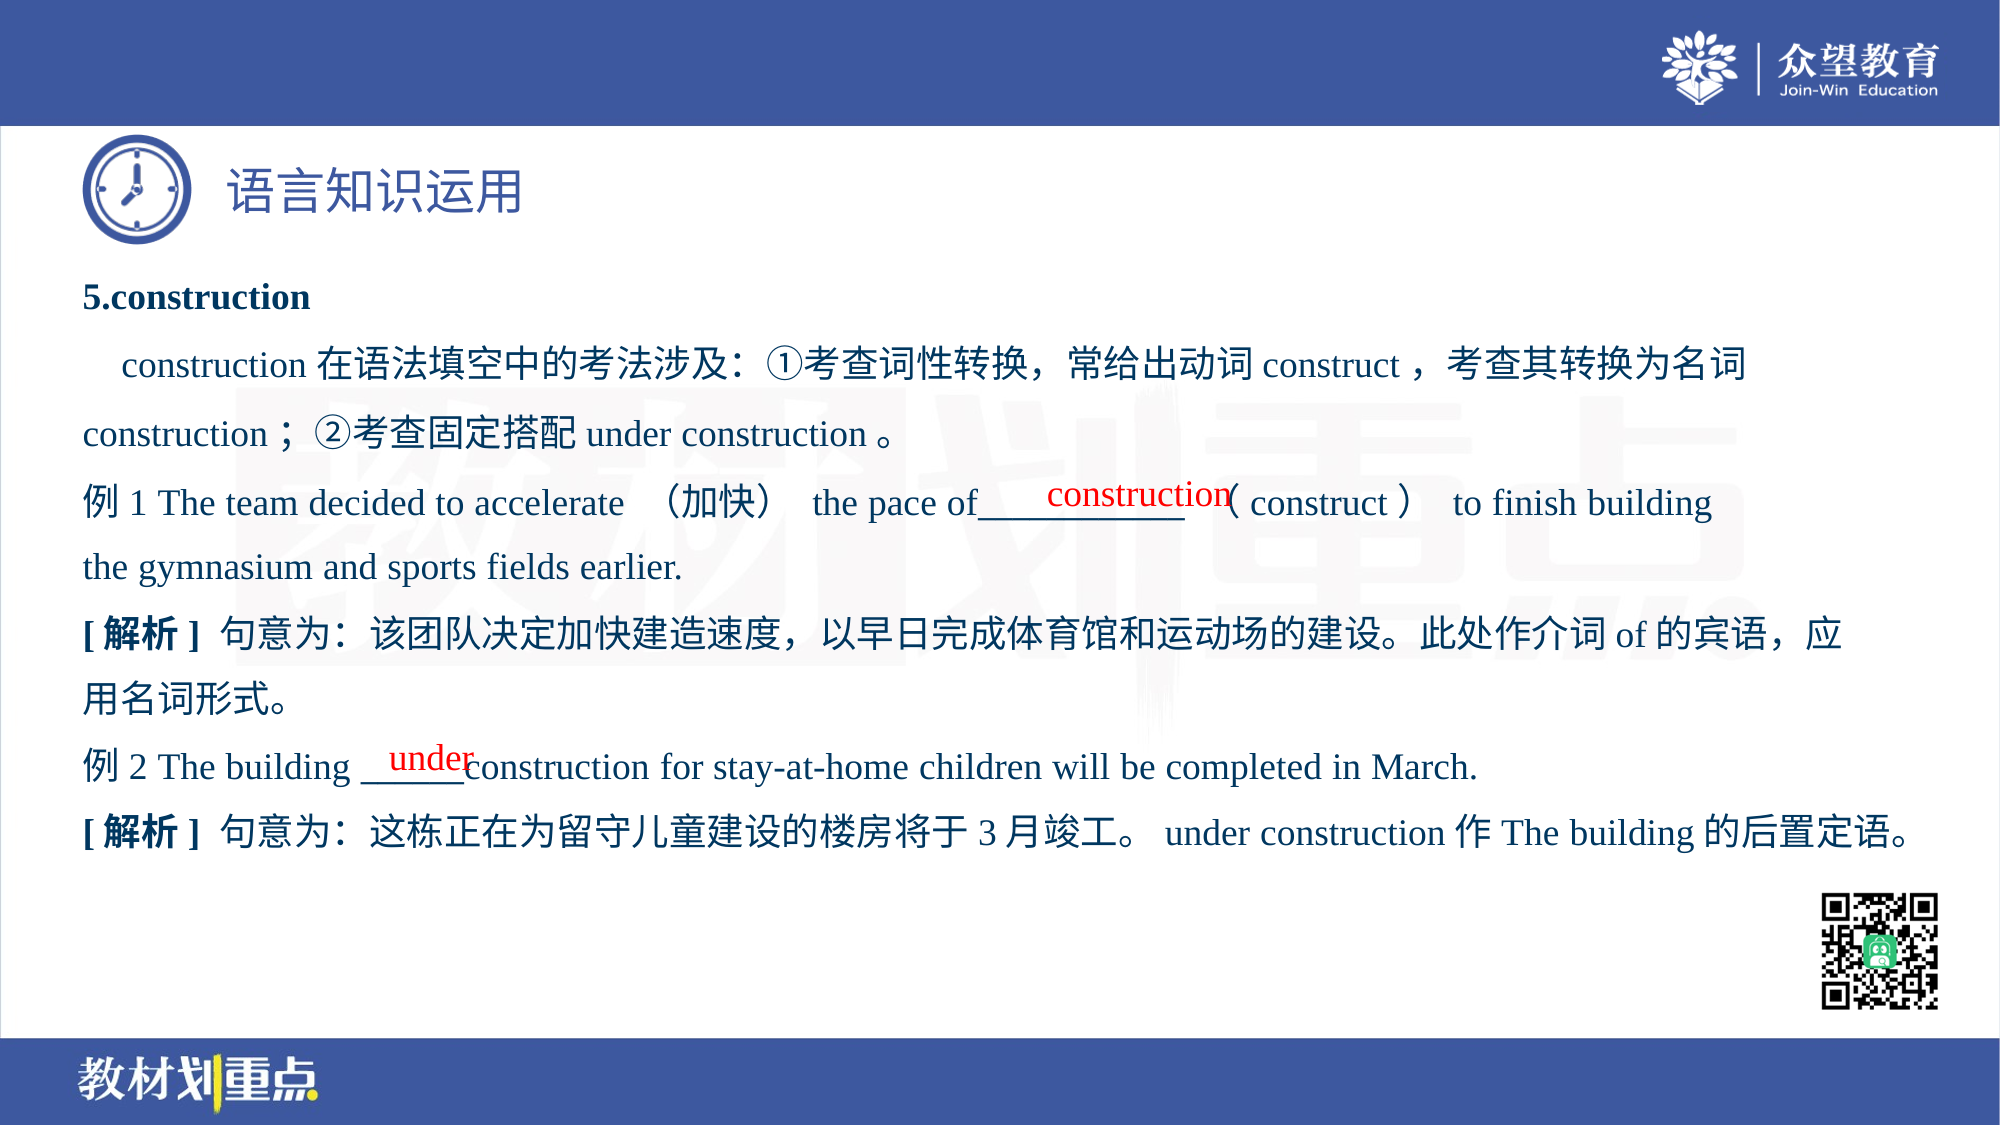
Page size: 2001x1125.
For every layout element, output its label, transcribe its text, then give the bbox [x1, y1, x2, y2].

text_box under [375, 713, 488, 772]
text_box [解析] 句意为：该团队决定加快建造速度，以早日完成体育馆和运动场的建设。此处作介词of的宾语，应 用名词形式。 [82, 586, 1817, 714]
text_box construction [1033, 449, 1247, 508]
text_box 5.construction construction在语法填空中的考法涉及：①考查词性转换，常给出动词construct，考查其转换为名词 construction；②考查固定搭配under construction。 例1 The team decided to accelerate （加快） the pace of____________ （construct） to finish building the gymnasium and sports fields earlier. [82, 247, 1817, 581]
text_box 例2 The building ______construction for stay-at-home children will be completed in March. [82, 722, 1817, 780]
text_box [解析] 句意为：这栋正在为留守儿童建设的楼房将于3月竣工。under construction作The building的后置定语。 [82, 788, 1817, 847]
picture [0, 0, 2000, 1125]
